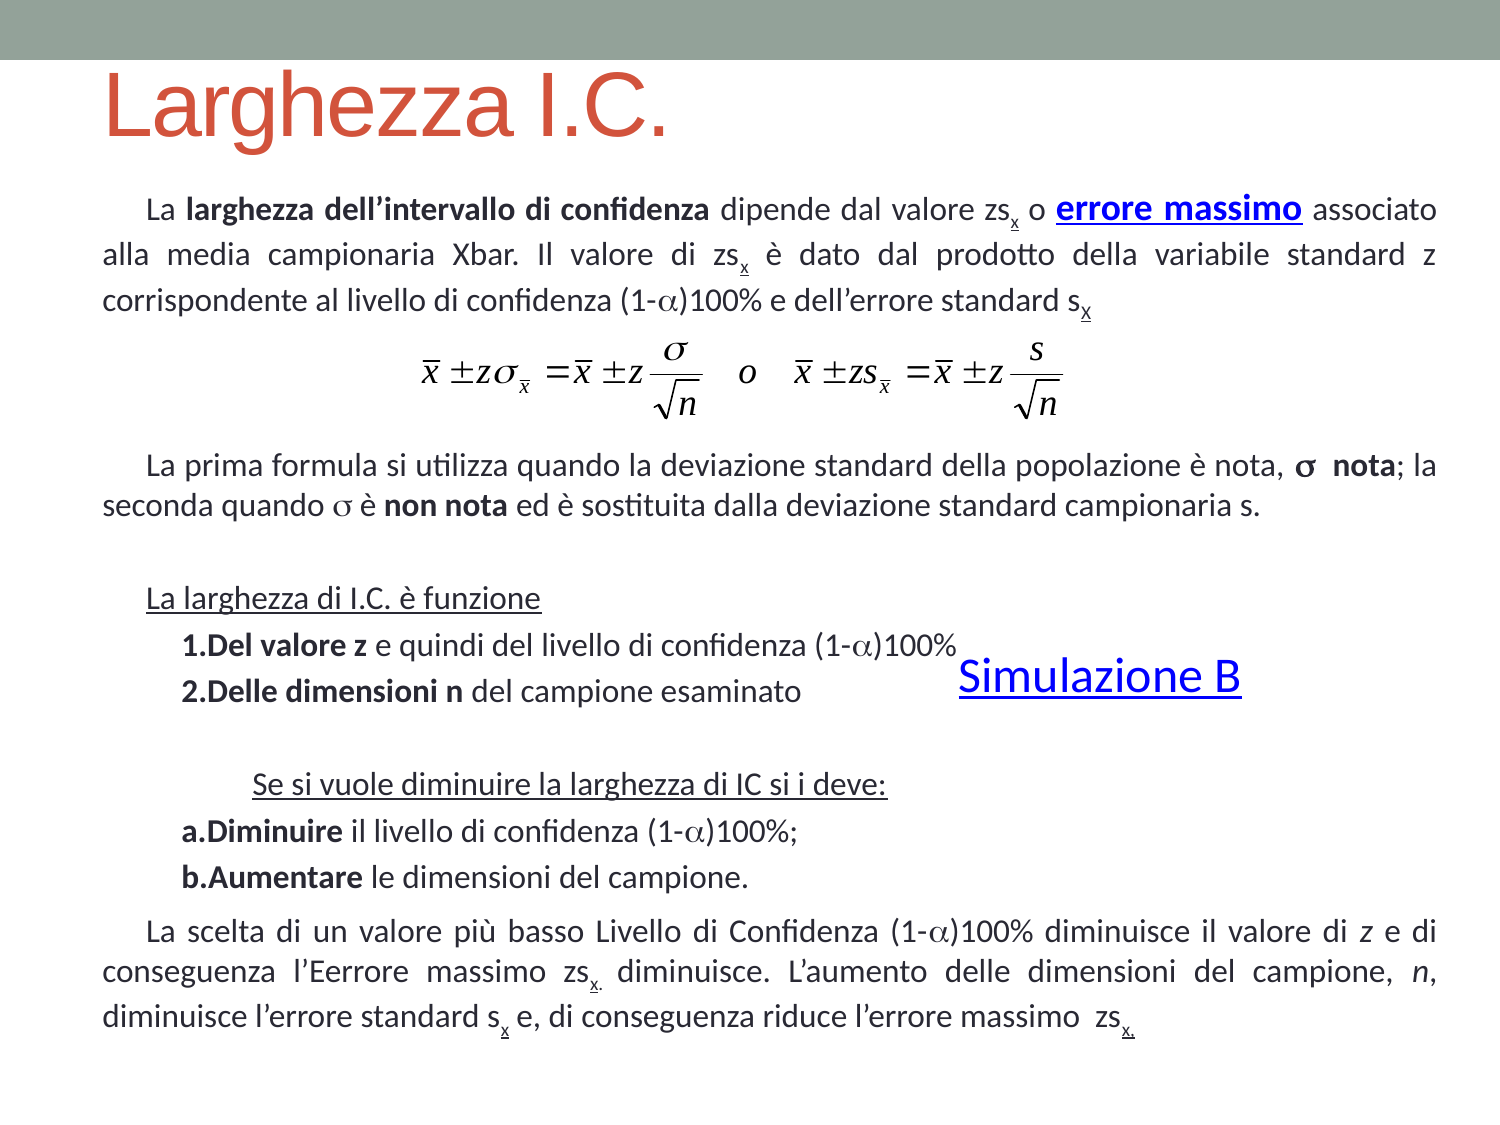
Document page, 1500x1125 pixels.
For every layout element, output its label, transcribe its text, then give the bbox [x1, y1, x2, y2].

text_box Simulazione B [943, 634, 1391, 710]
title Larghezza I.C. [87, 19, 1453, 175]
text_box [414, 324, 1071, 428]
text_box La larghezza dell’intervallo di confidenza dipende dal valore zsx o errore massimo associato alla media campionaria Xbar. Il valore di zsx è dato dal prodotto della variabile standard z corrispondente al livello di confidenza (1-a)100% e dell’errore standard sX La prima formula si utilizza quando la deviazione standard della popolazione è nota, s nota; la seconda quando s è non nota ed è sostituita dalla deviazione standard campionaria s. La larghezza di I.C. è funzione Del valore z e quindi del livello di confidenza (1-a)100% Delle dimensioni n del campione esaminato Se si vuole diminuire la larghezza di IC si i deve: Diminuire il livello di confidenza (1-a)100%; Aumentare le dimensioni del campione. La scelta di un valore più basso Livello di Confidenza (1-a)100% diminuisce il valore di z e di conseguenza l’Eerrore massimo zsx. diminuisce. L’aumento delle dimensioni del campione, n, diminuisce l’errore standard sx e, di conseguenza riduce l’errore massimo zsx, [87, 175, 1453, 1048]
